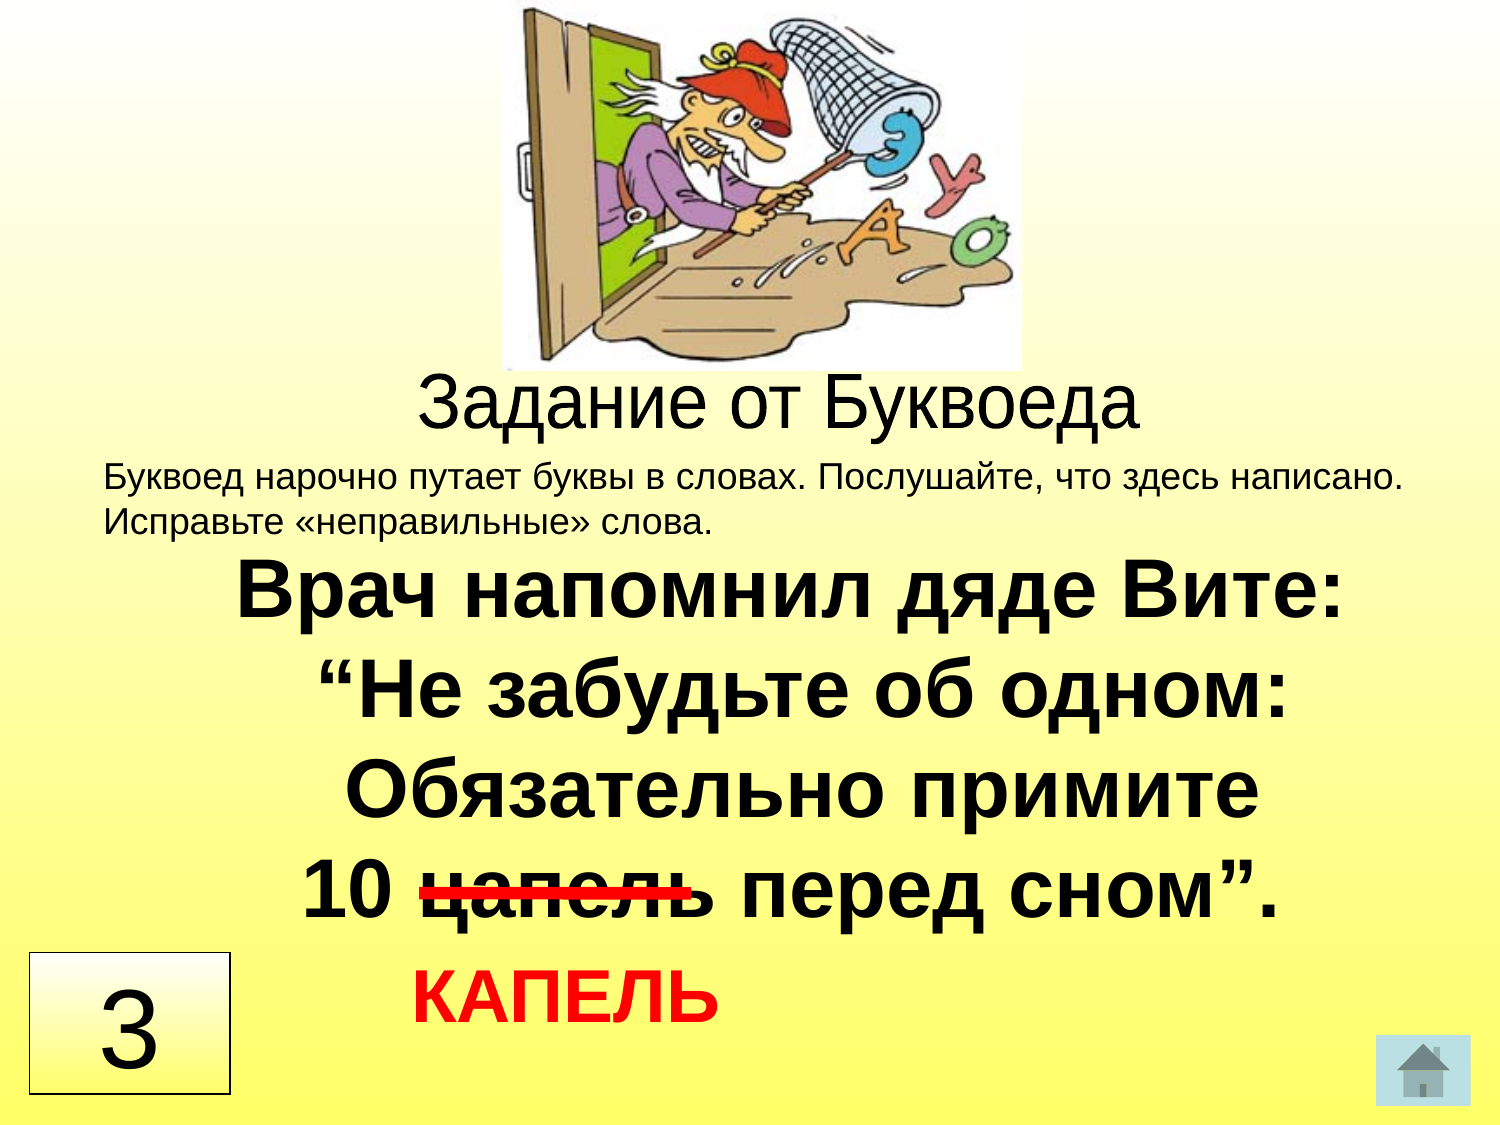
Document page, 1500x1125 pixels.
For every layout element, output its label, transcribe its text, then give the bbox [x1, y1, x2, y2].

text_box Буквоед нарочно путает буквы в словах. Послушайте, что здесь написано. Исправьте «неправильные» слова. [88, 444, 1459, 549]
text_box КАПЕЛЬ [396, 940, 736, 1046]
picture [501, 0, 1022, 372]
text_box 3 [29, 952, 231, 1094]
text_box Врач напомнил дяде Вите: “Не забудьте об одном: Обязательно примите 10 цапель перед сном”. [220, 527, 1363, 942]
text_box [1376, 1034, 1471, 1106]
